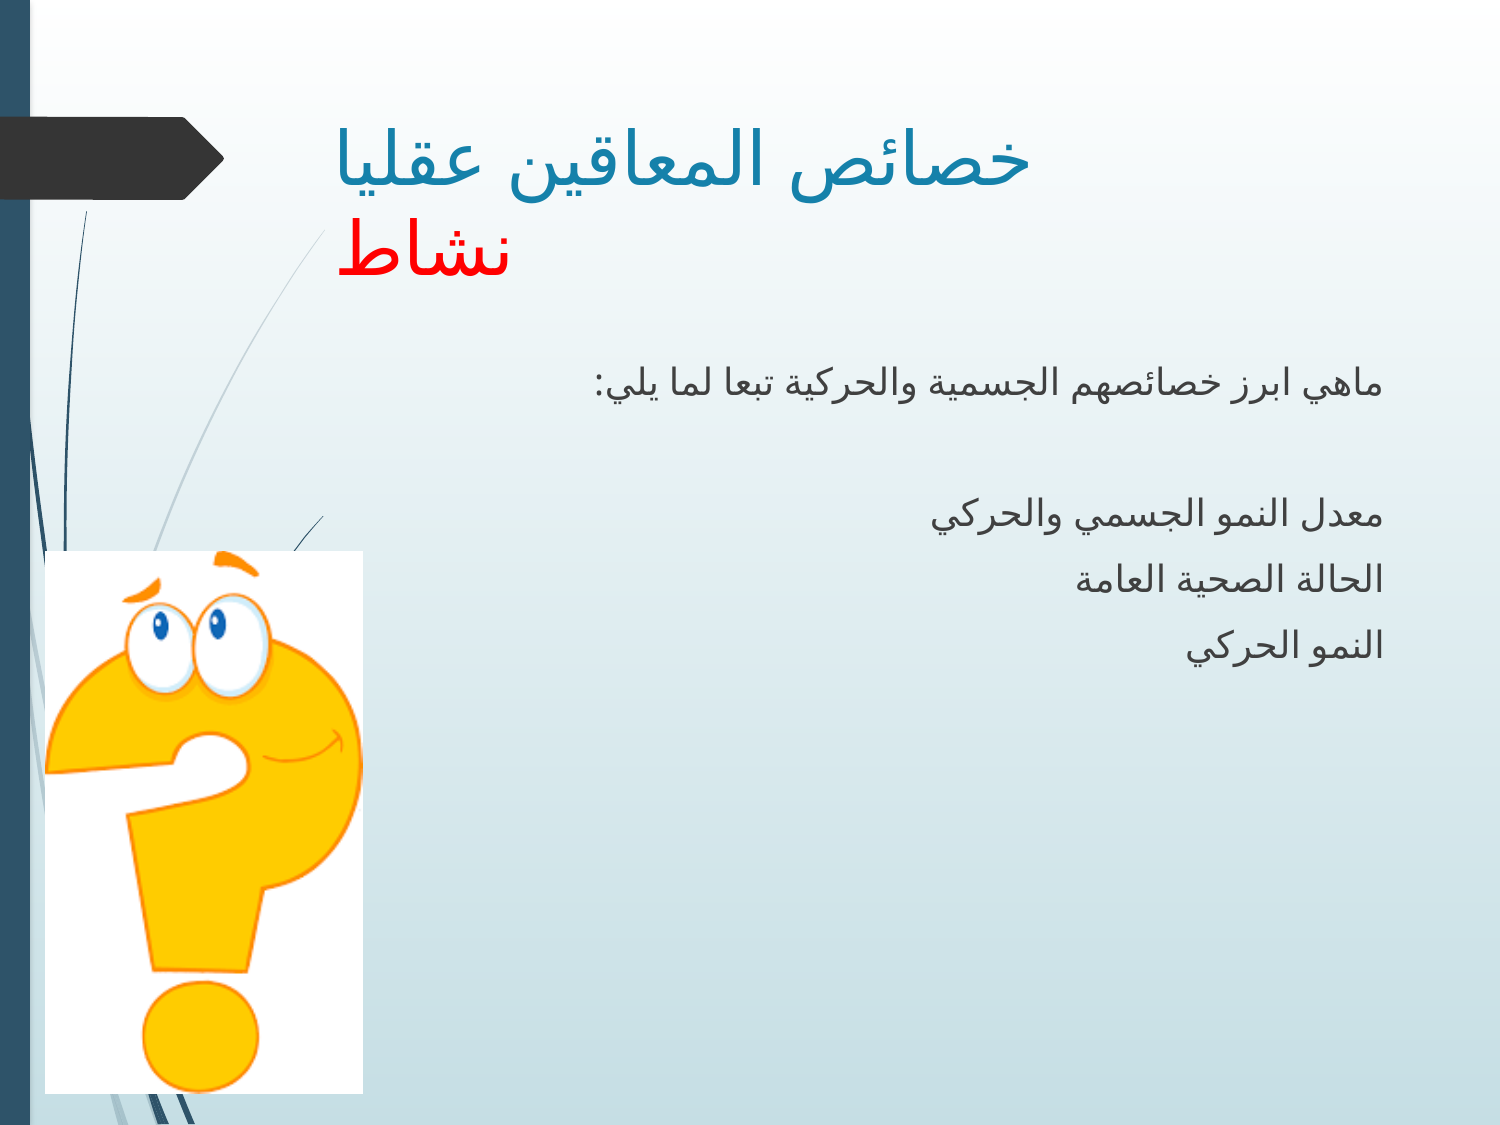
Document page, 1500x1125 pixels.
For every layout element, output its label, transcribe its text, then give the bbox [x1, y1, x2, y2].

title خصائص المعاقين عقليا نشاط [319, 102, 1400, 313]
picture [44, 551, 363, 1094]
list ماهي ابرز خصائصهم الجسمية والحركية تبعا لما يلي: معدل النمو الجسمي والحركي الحالة الصحية العامة النمو الحركي [318, 350, 1400, 970]
